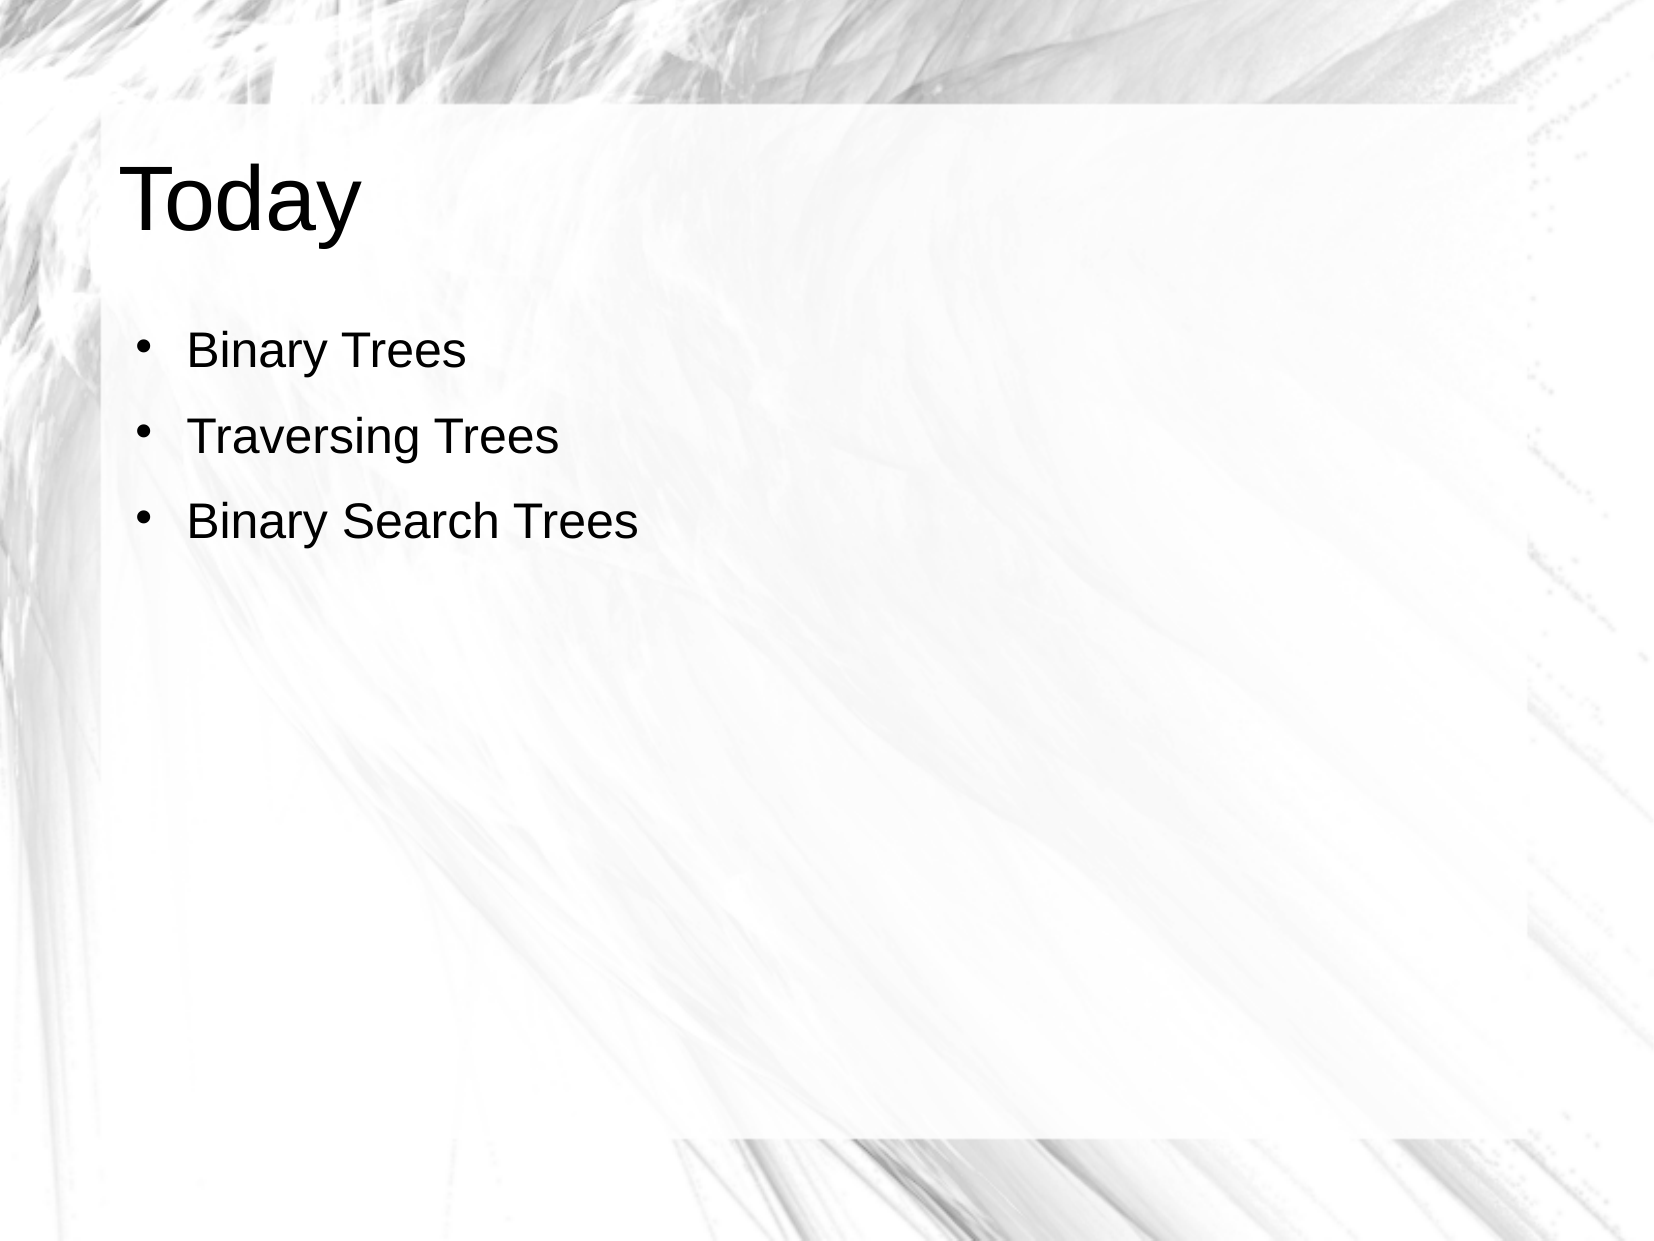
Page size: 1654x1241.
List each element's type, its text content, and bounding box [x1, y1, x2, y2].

picture [0, 0, 1654, 1241]
title Today [118, 93, 1506, 299]
list Binary Trees Traversing Trees Binary Search Trees [118, 319, 1571, 1109]
